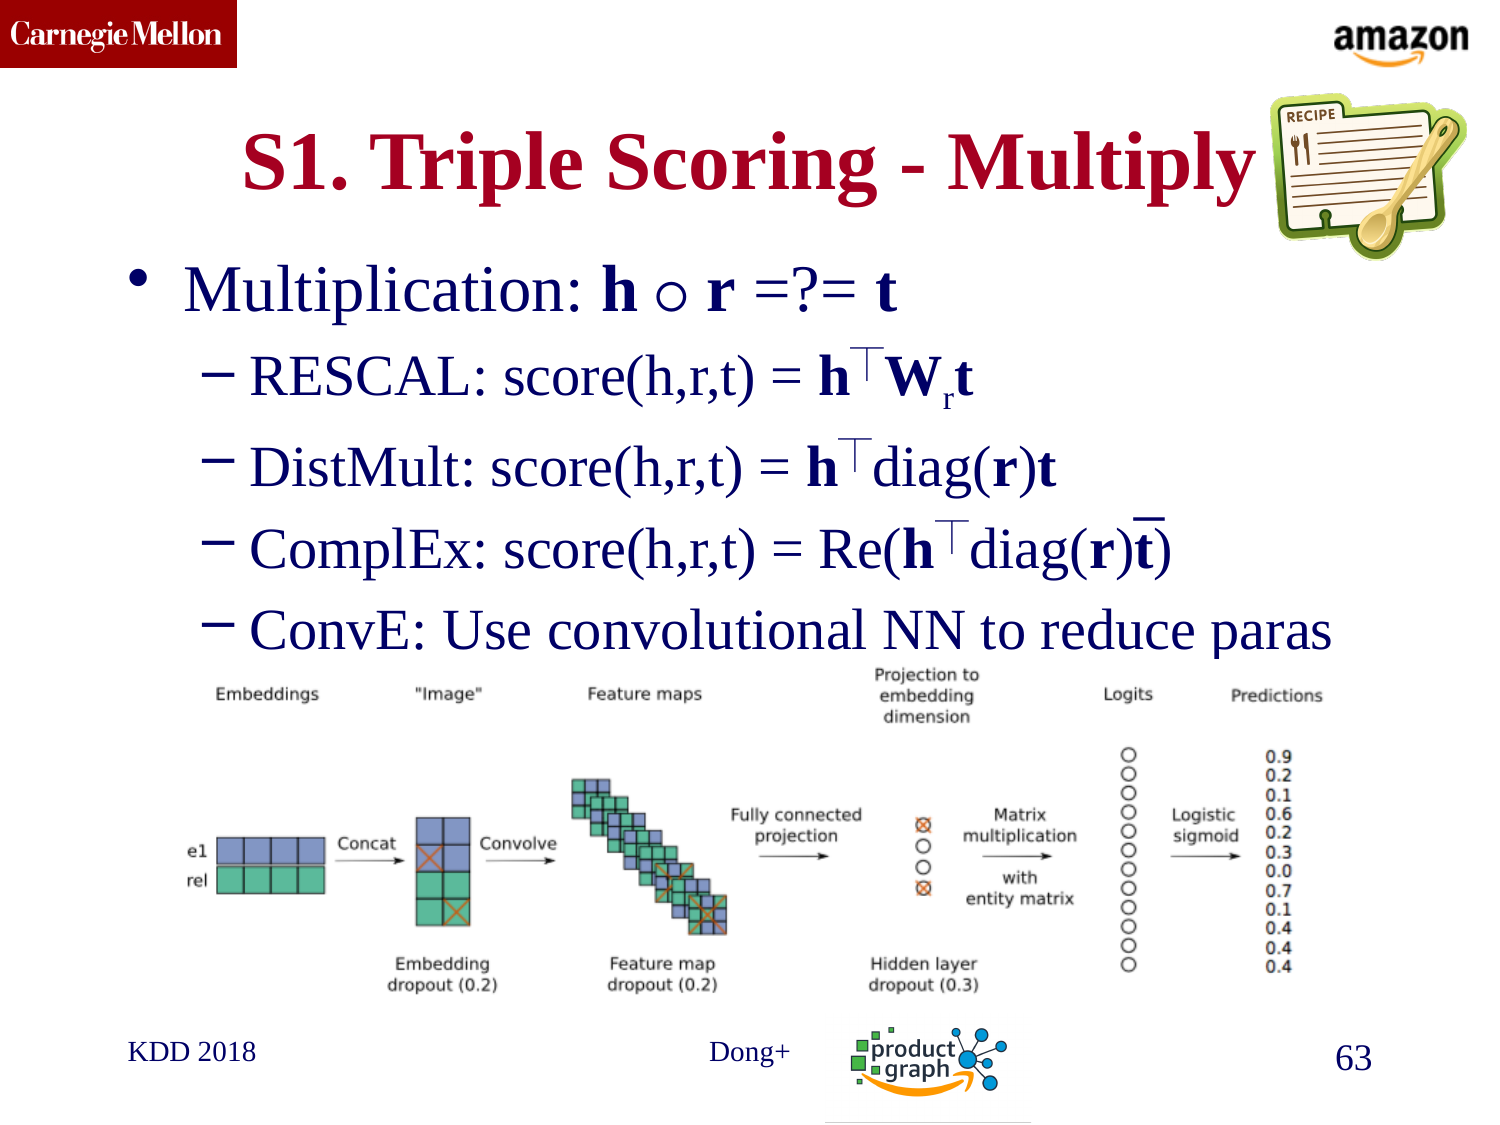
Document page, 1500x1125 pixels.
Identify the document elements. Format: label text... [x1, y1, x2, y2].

slide_number 63 [1074, 1024, 1388, 1101]
list Multiplication: h ⚬ r =?= t RESCAL: score(h,r,t) = h⏉Wrt DistMult: score(h,r,t) = h⏉diag(r)t ComplEx: score(h,r,t) = Re(h⏉diag(r)t) ConvE: Use convolutional NN to reduce paras [112, 237, 1405, 1001]
slide_number KDD 2018 [112, 1024, 426, 1101]
picture [1322, 4, 1484, 88]
footer Dong+ [512, 1024, 988, 1101]
picture [0, 0, 237, 68]
title S1. Triple Scoring - Multiply [112, 99, 1265, 213]
picture [1270, 93, 1468, 261]
text_box _ [1119, 449, 1180, 529]
picture [178, 658, 1339, 1013]
